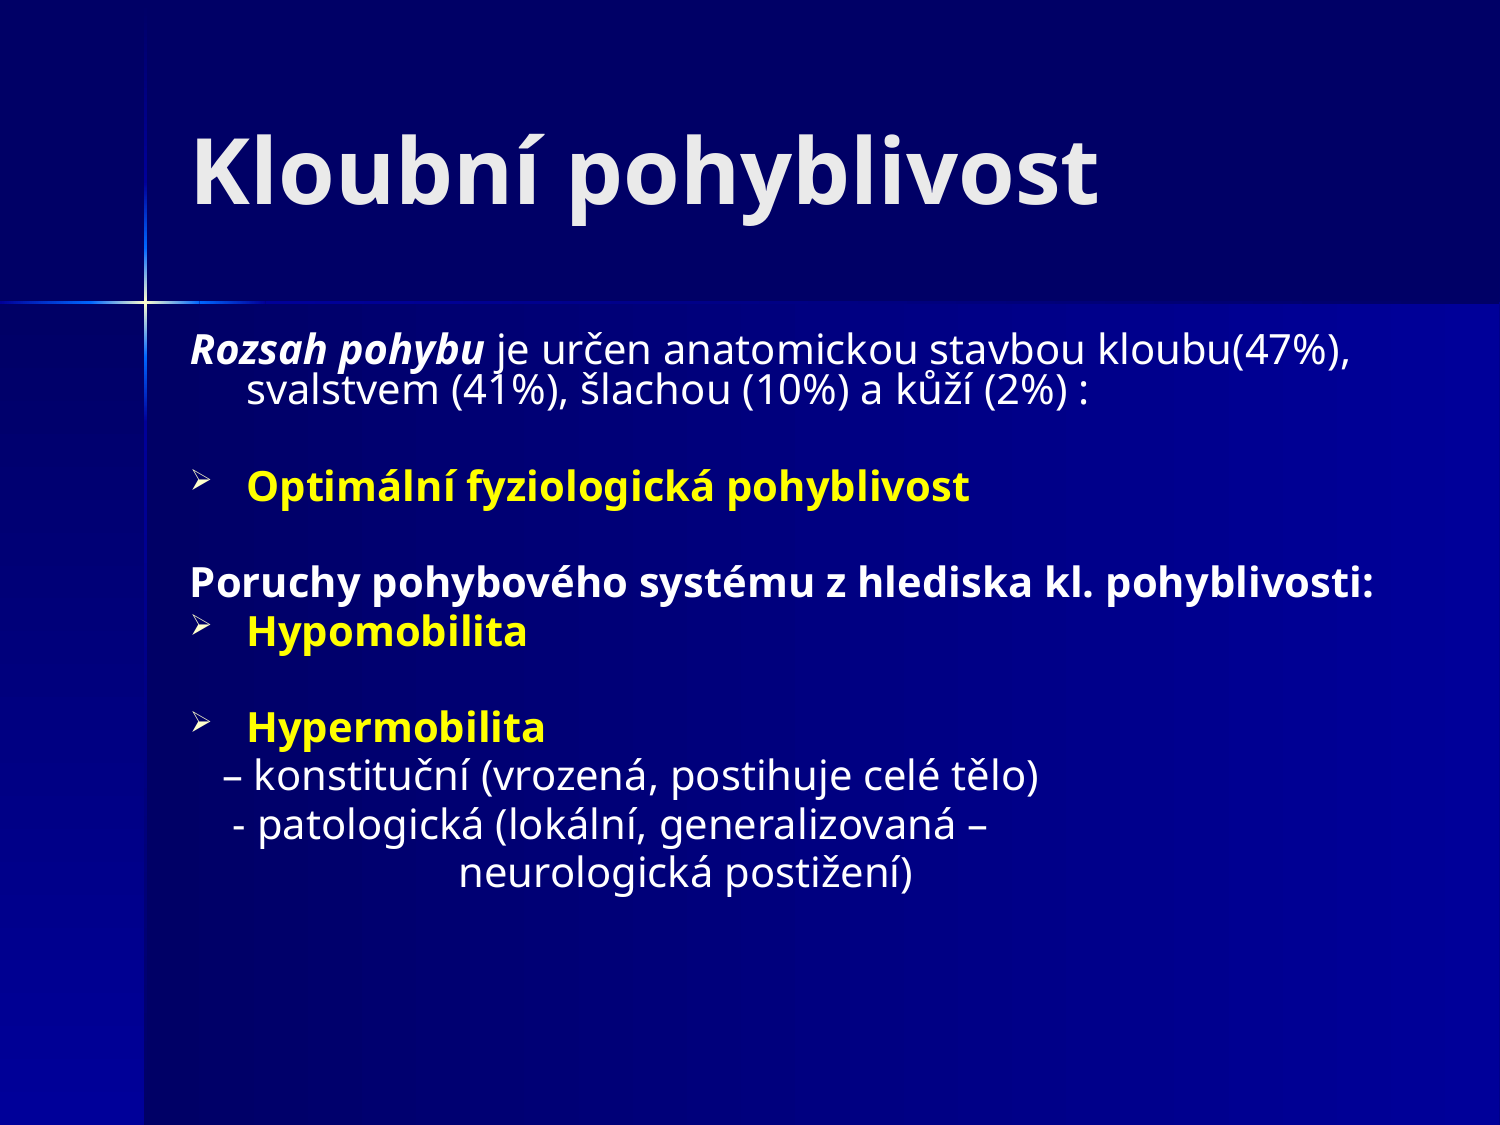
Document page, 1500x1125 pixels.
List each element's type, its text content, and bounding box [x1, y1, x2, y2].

title Kloubní pohyblivost [174, 49, 1413, 286]
list Rozsah pohybu je určen anatomickou stavbou kloubu(47%), svalstvem (41%), šlachou (10%) a kůží (2%) : Optimální fyziologická pohyblivost Poruchy pohybového systému z hlediska kl. pohyblivosti: Hypomobilita Hypermobilita – konstituční (vrozená, postihuje celé tělo) - patologická (lokální, generalizovaná – neurologická postižení) [174, 324, 1413, 1001]
